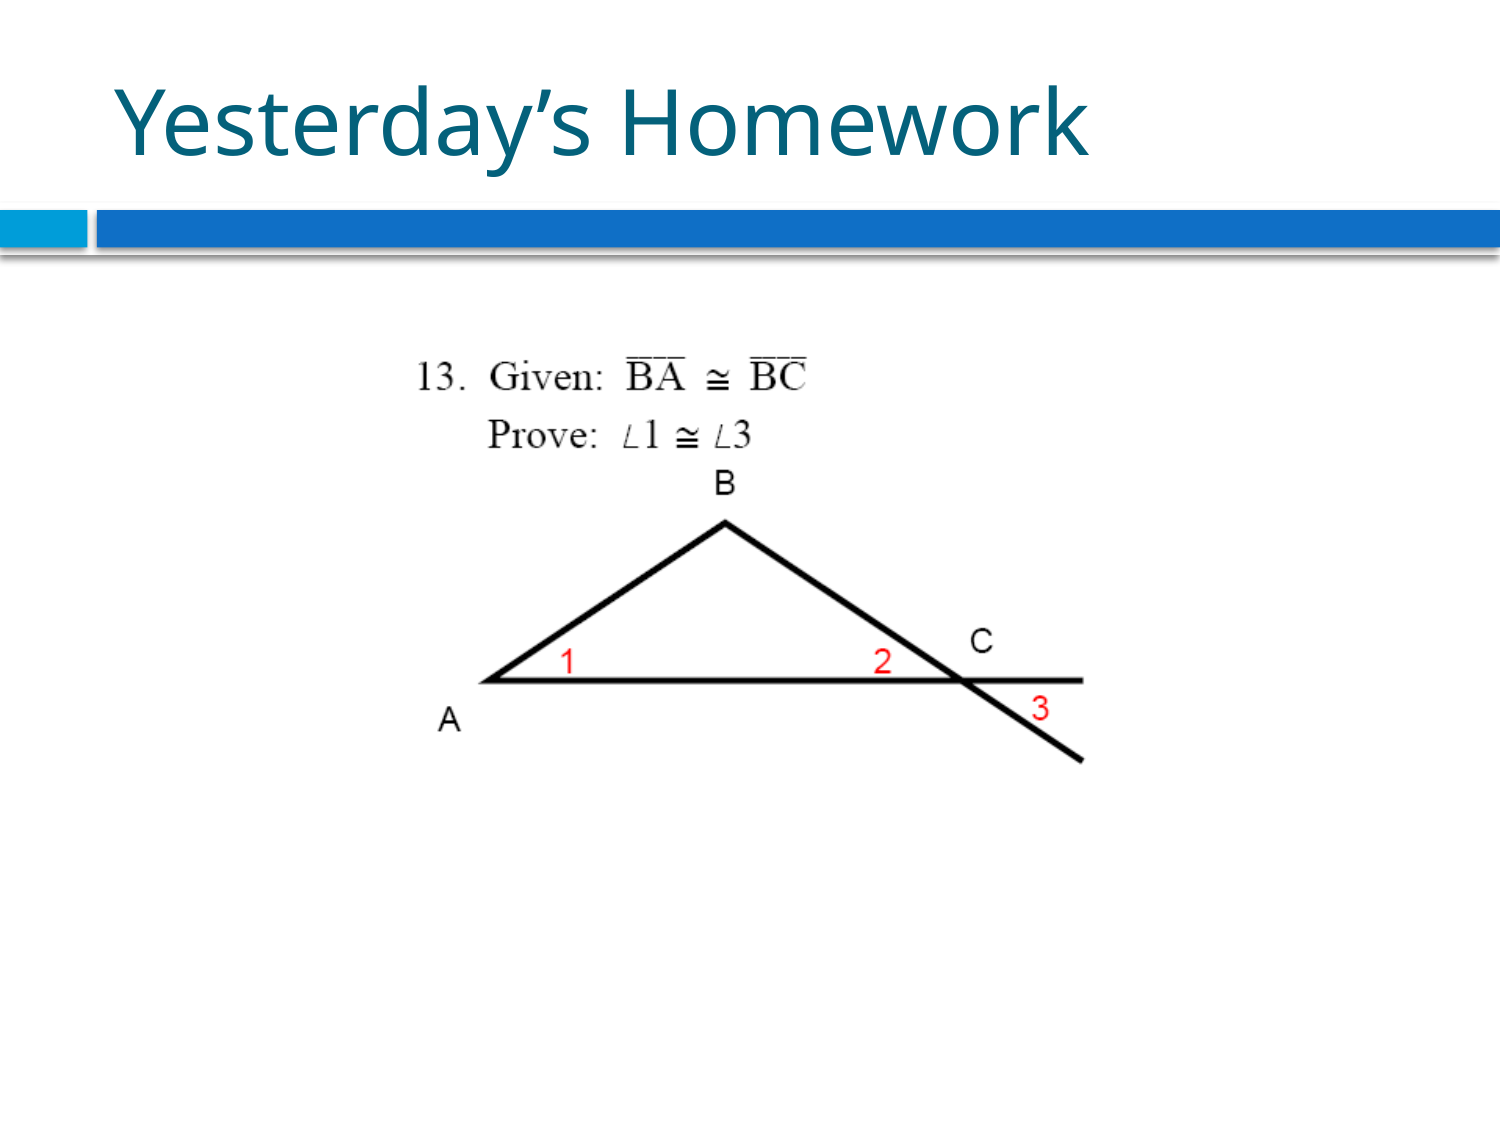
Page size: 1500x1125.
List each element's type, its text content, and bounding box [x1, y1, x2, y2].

title Yesterday’s Homework [99, 37, 1438, 200]
picture [394, 337, 1106, 788]
